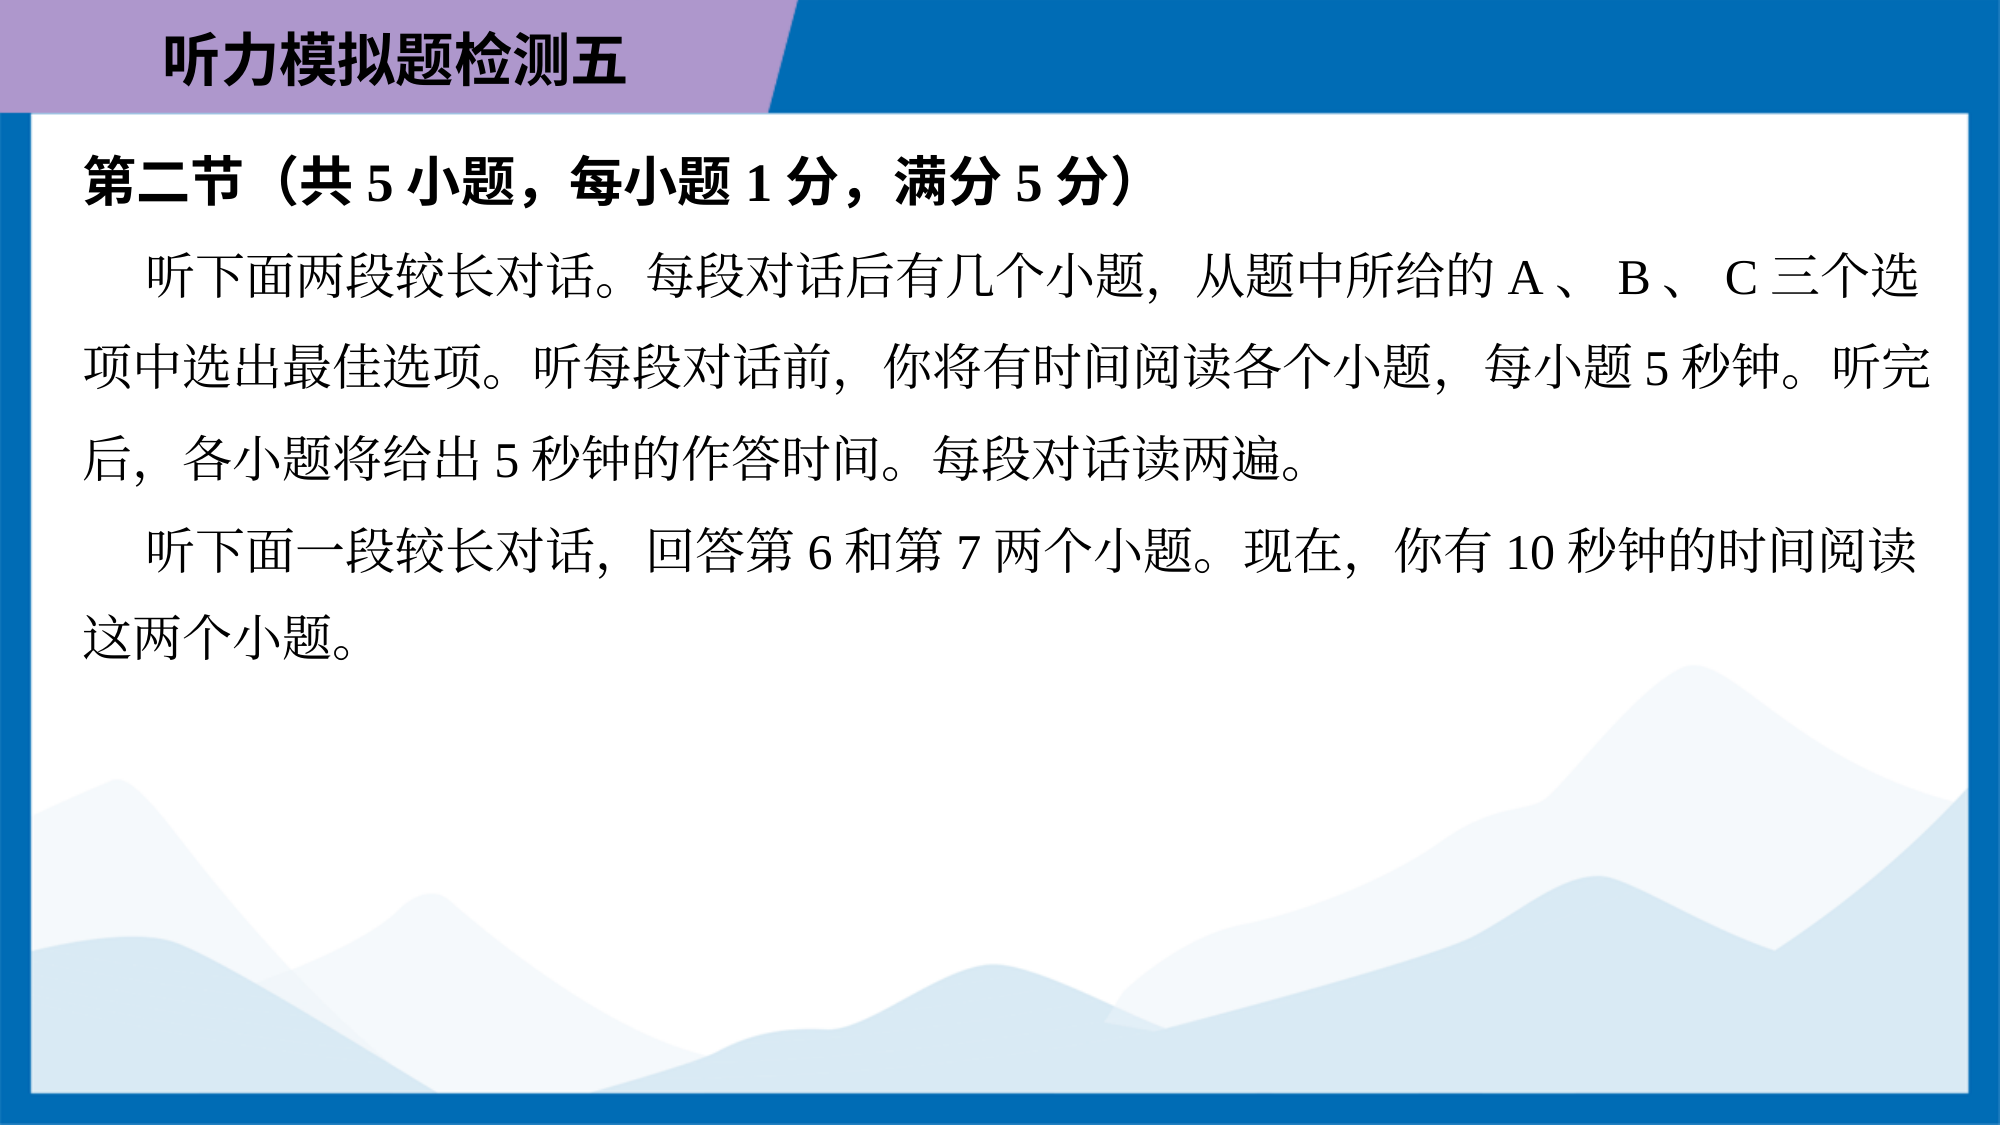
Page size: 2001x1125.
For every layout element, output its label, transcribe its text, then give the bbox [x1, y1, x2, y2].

text_box 第二节（共5小题，每小题1分，满分5分） [82, 146, 1917, 212]
picture [0, 0, 2000, 1125]
text_box 听下面两段较长对话。每段对话后有几个小题，从题中所给的A、B、C三个选 项中选出最佳选项。听每段对话前，你将有时间阅读各个小题，每小题5秒钟。听完 后，各小题将给出5秒钟的作答时间。每段对话读两遍。 听下面一段较长对话，回答第6和第7两个小题。现在，你有10秒钟的时间阅读 这两个小题。 [82, 212, 1917, 657]
